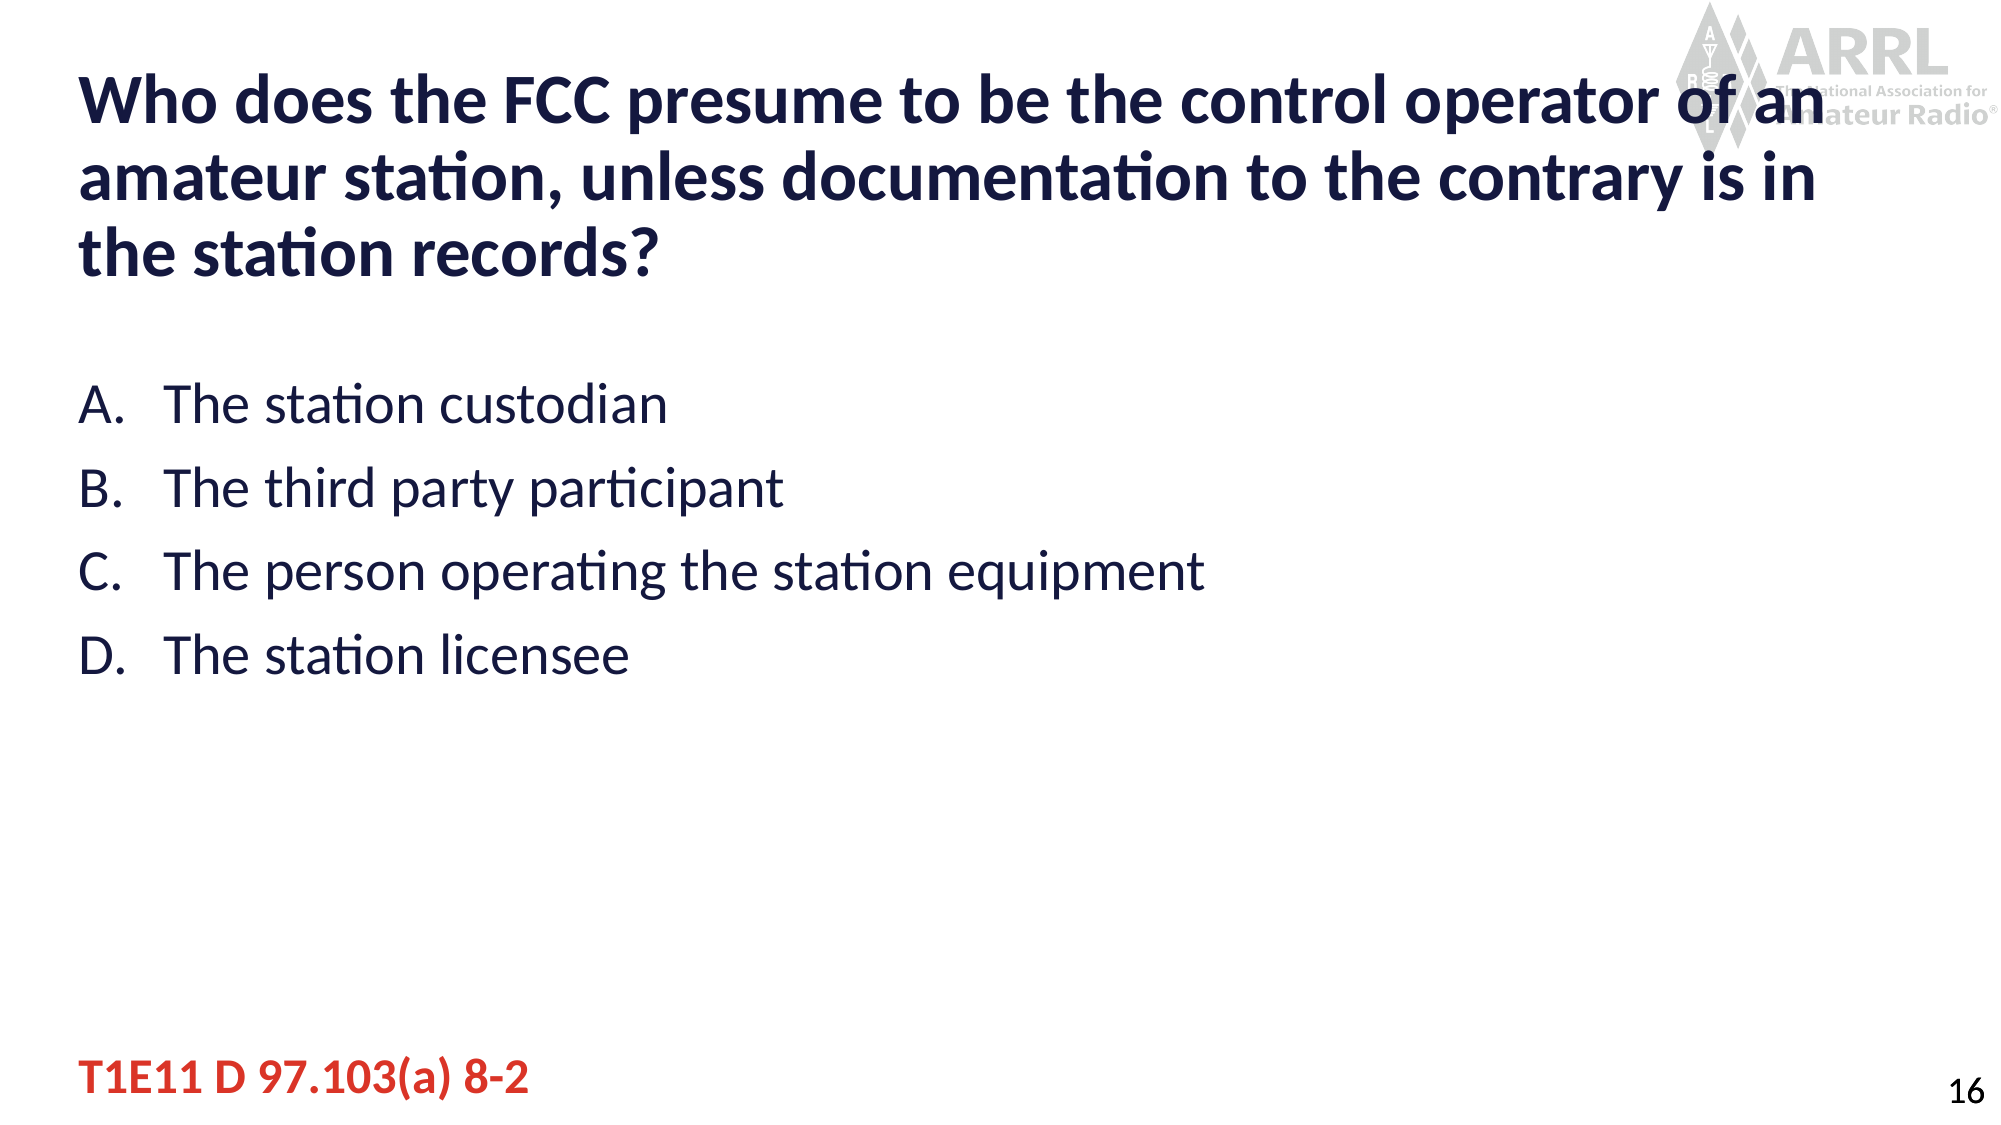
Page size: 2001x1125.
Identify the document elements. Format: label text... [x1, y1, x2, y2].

text_box T1E11 D 97.103(a) 8-2 [63, 1036, 921, 1112]
picture [1674, 0, 2000, 164]
list The station custodian The third party participant The person operating the station equipment The station licensee [63, 365, 1863, 989]
title Who does the FCC presume to be the control operator of an amateur station, unless documentation to the contrary is in the station records? [63, 36, 1863, 318]
